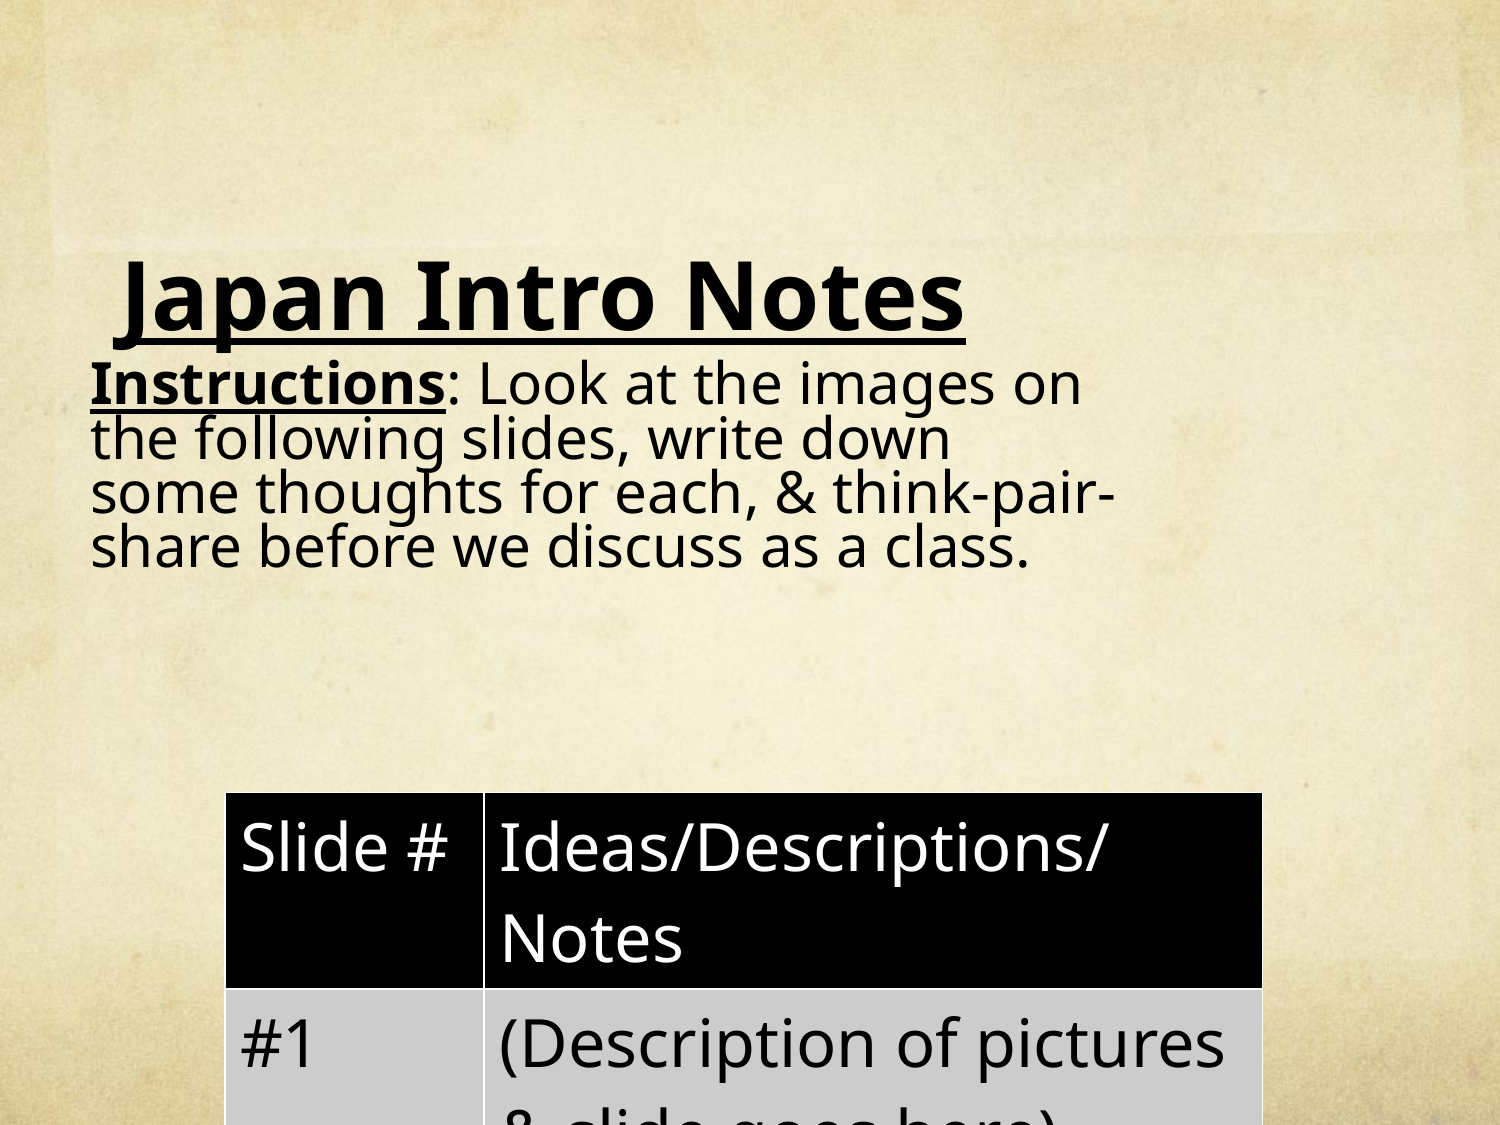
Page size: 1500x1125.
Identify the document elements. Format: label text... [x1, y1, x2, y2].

picture [0, 0, 1500, 1125]
table_cell (Description of pictures & slide goes here) [485, 990, 1262, 1125]
table_cell #1 [226, 990, 483, 1125]
title Japan Intro Notes [112, 108, 1388, 350]
table_header Slide # [226, 793, 483, 988]
table_header Ideas/Descriptions/Notes [485, 793, 1262, 988]
subtitle Instructions: Look at the images on the following slides, write down some thoughts for each, & think-pair-share before we discuss as a class. [75, 362, 1125, 1063]
